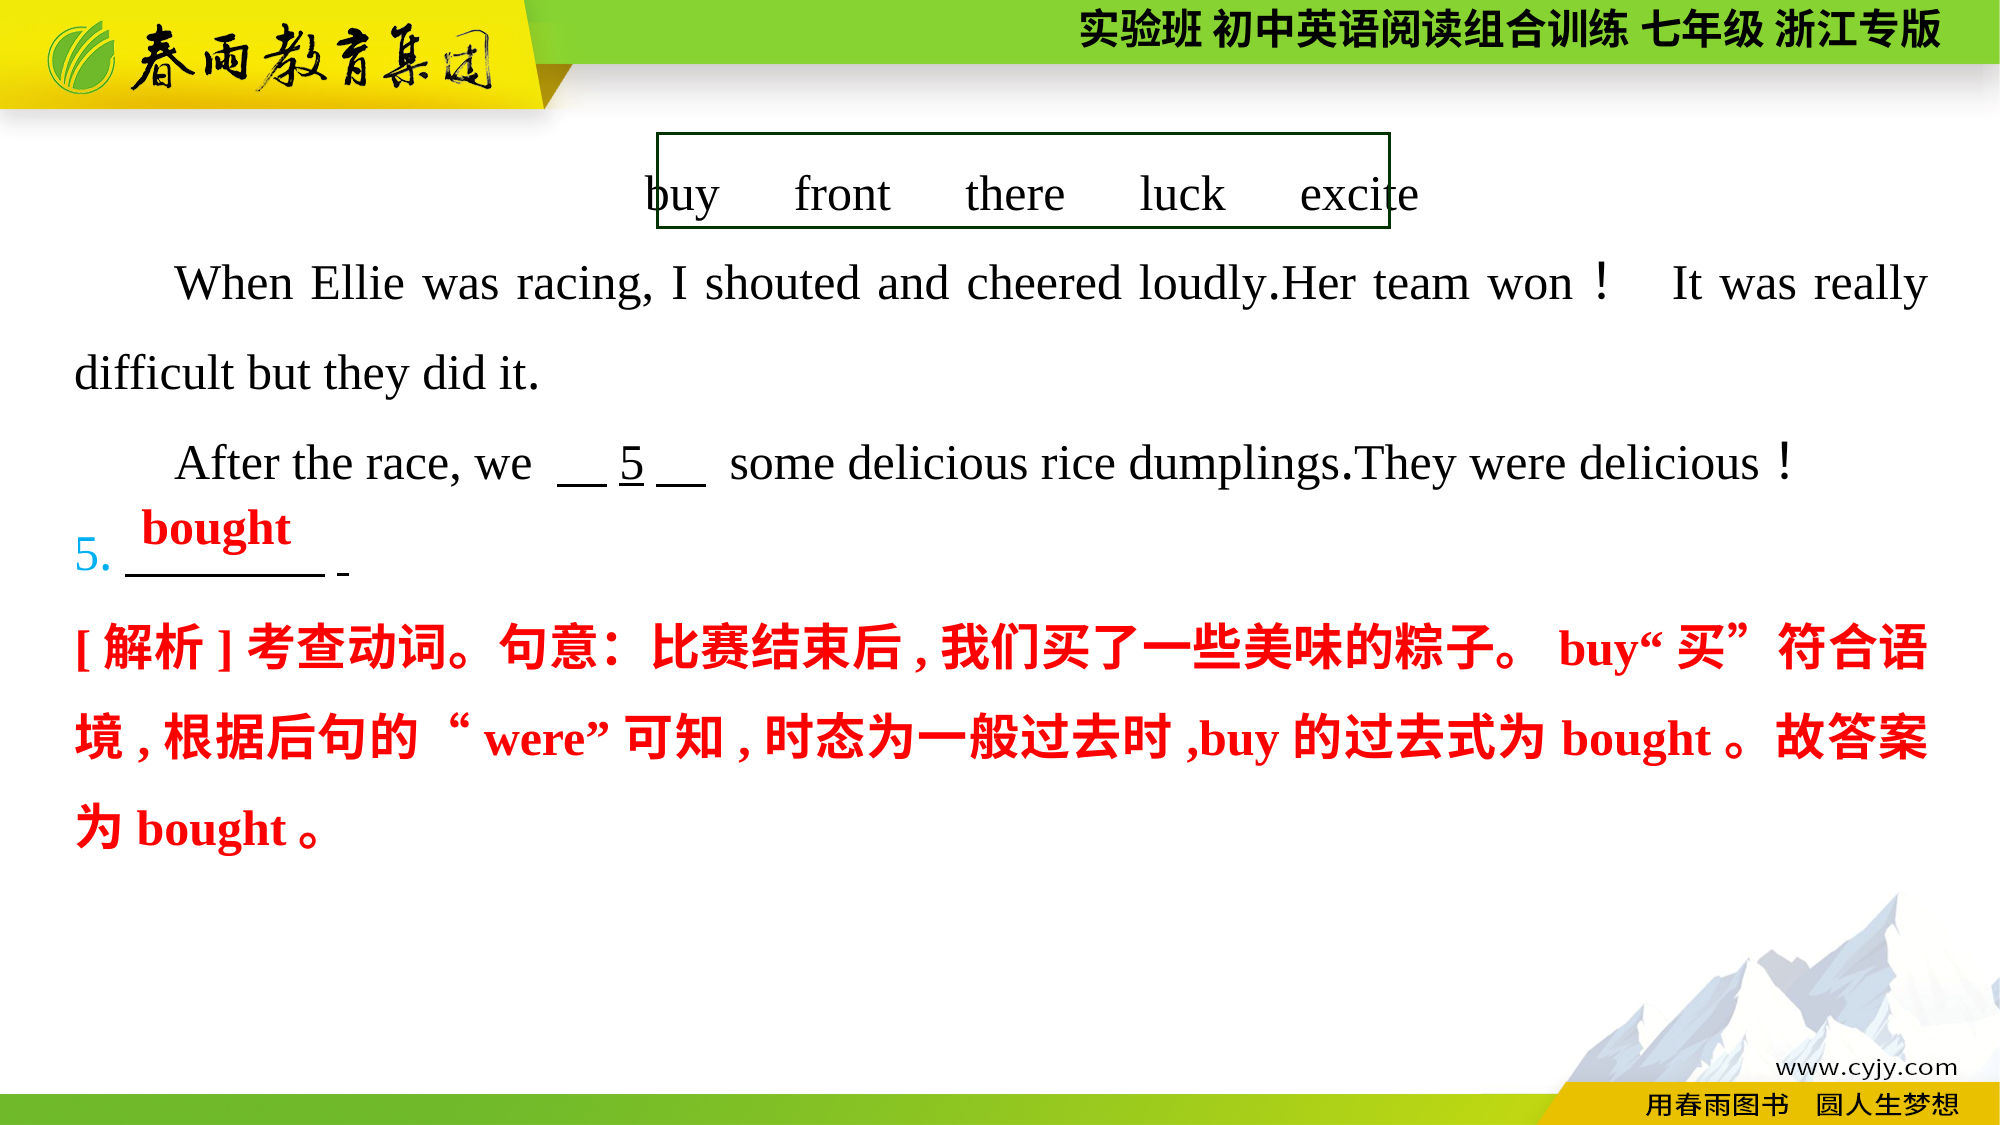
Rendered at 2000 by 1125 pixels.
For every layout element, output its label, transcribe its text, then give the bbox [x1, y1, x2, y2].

text_box [解析]考查动词。句意：比赛结束后,我们买了一些美味的粽子。buy“买”符合语境,根据后句的“were”可知,时态为一般过去时,buy的过去式为bought。故答案为bought。 [59, 578, 1944, 863]
picture [0, 0, 2000, 1125]
text_box [657, 133, 1390, 228]
list buy front there luck excite When Ellie was racing, I shouted and cheered loudly.Her team won！ It was really difficult but they did it. After the race, we 5 some delicious rice dumplings.They were delicious！ 5. . [59, 122, 1944, 578]
text_box bought [126, 486, 307, 562]
